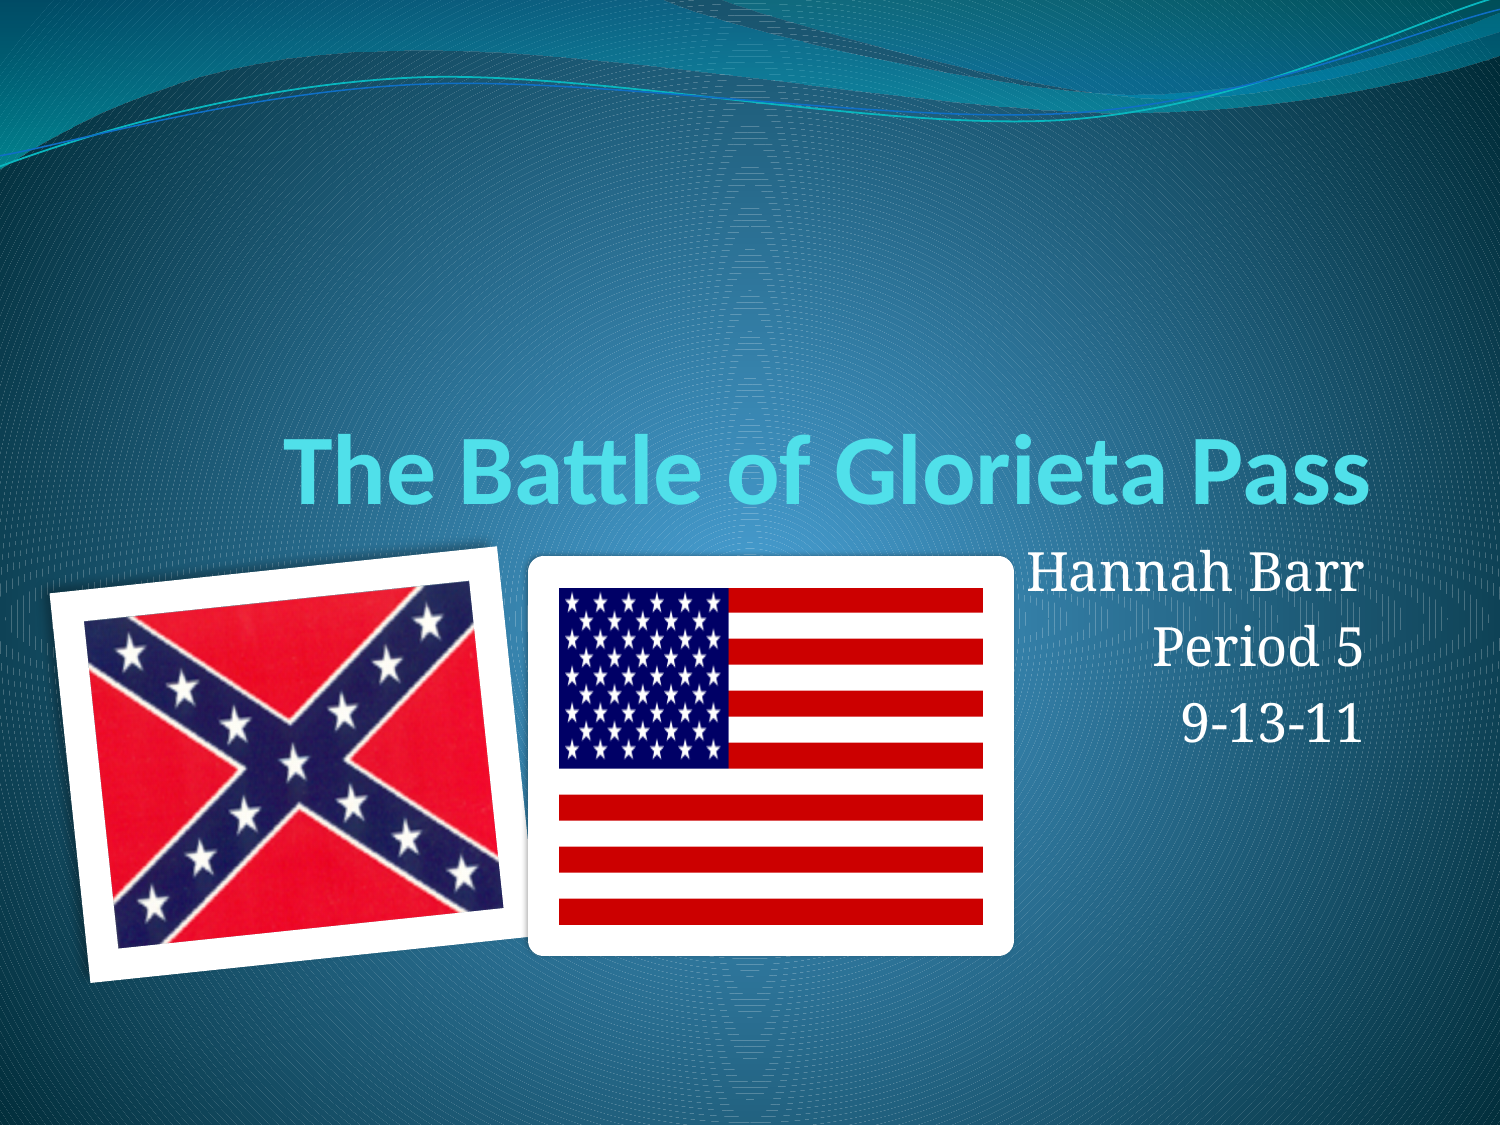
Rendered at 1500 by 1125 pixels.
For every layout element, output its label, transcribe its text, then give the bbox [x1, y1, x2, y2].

title The Battle of Glorieta Pass [87, 224, 1376, 525]
picture [559, 587, 983, 926]
picture [85, 621, 94, 706]
subtitle Hannah Barr Period 5 9-13-11 [87, 529, 1376, 818]
picture [492, 808, 503, 909]
picture [118, 941, 179, 948]
picture [99, 582, 488, 930]
